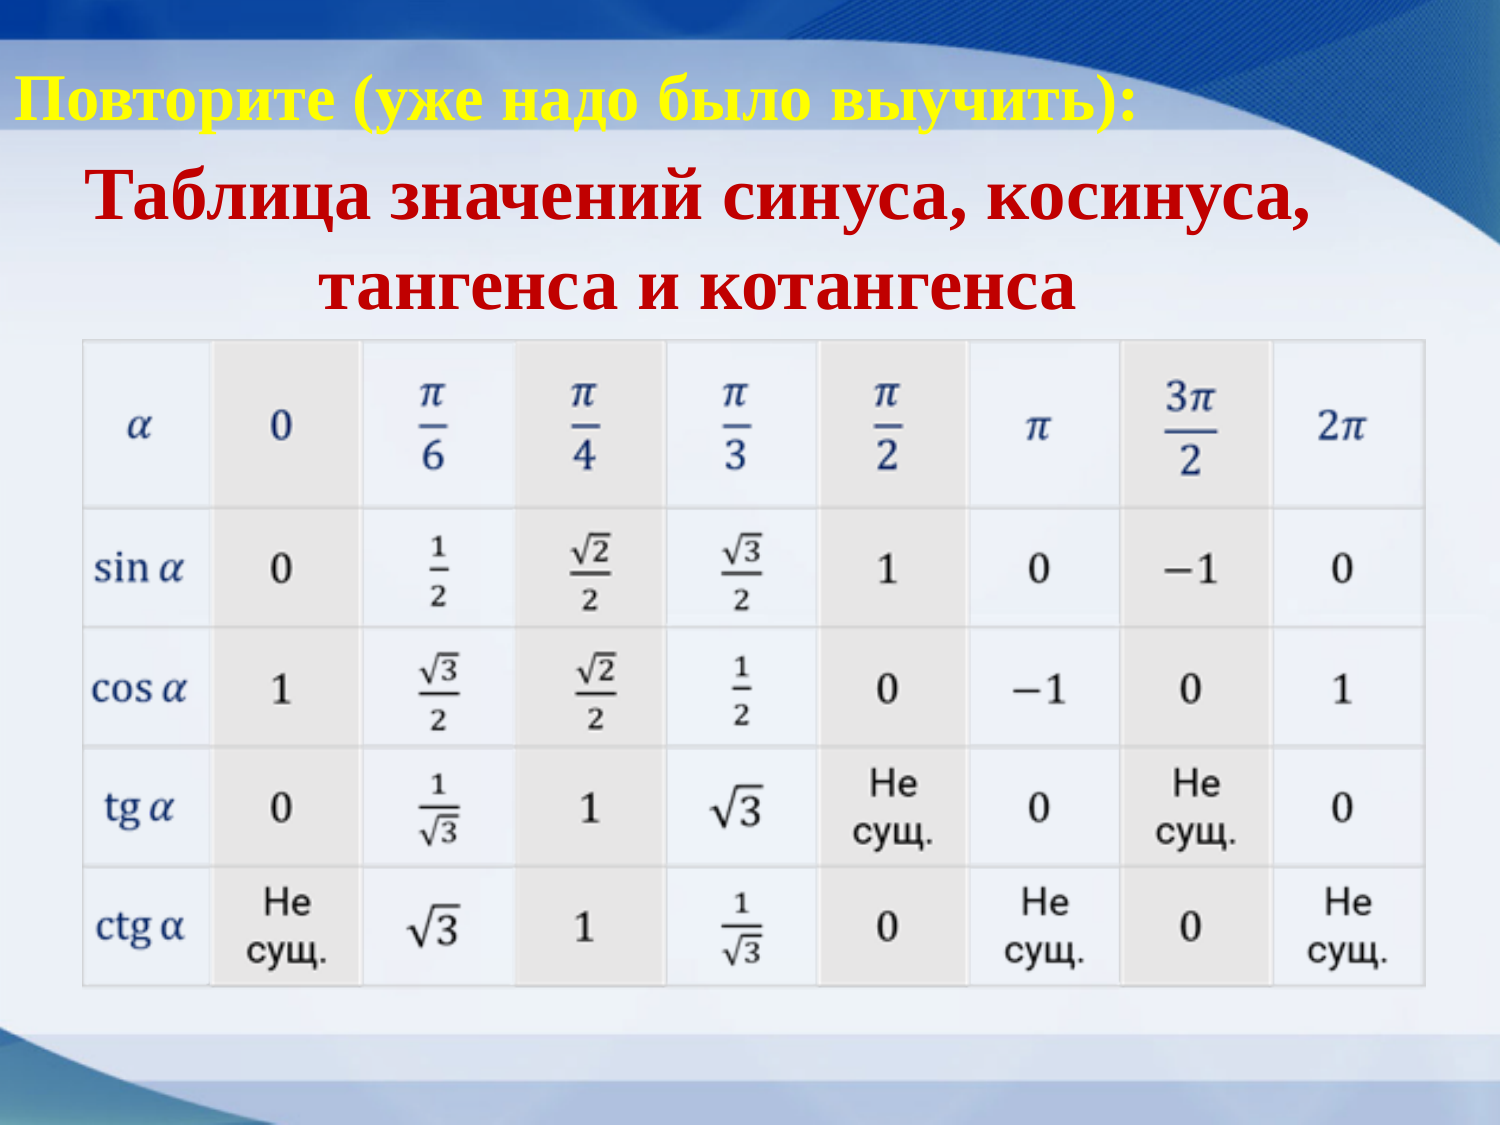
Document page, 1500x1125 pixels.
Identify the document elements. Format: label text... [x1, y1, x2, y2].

text_box Повторите (уже надо было выучить): [0, 46, 1348, 142]
picture [0, 0, 1500, 1125]
title Таблица значений синуса, косинуса, тангенса и котангенса [23, 140, 1374, 329]
